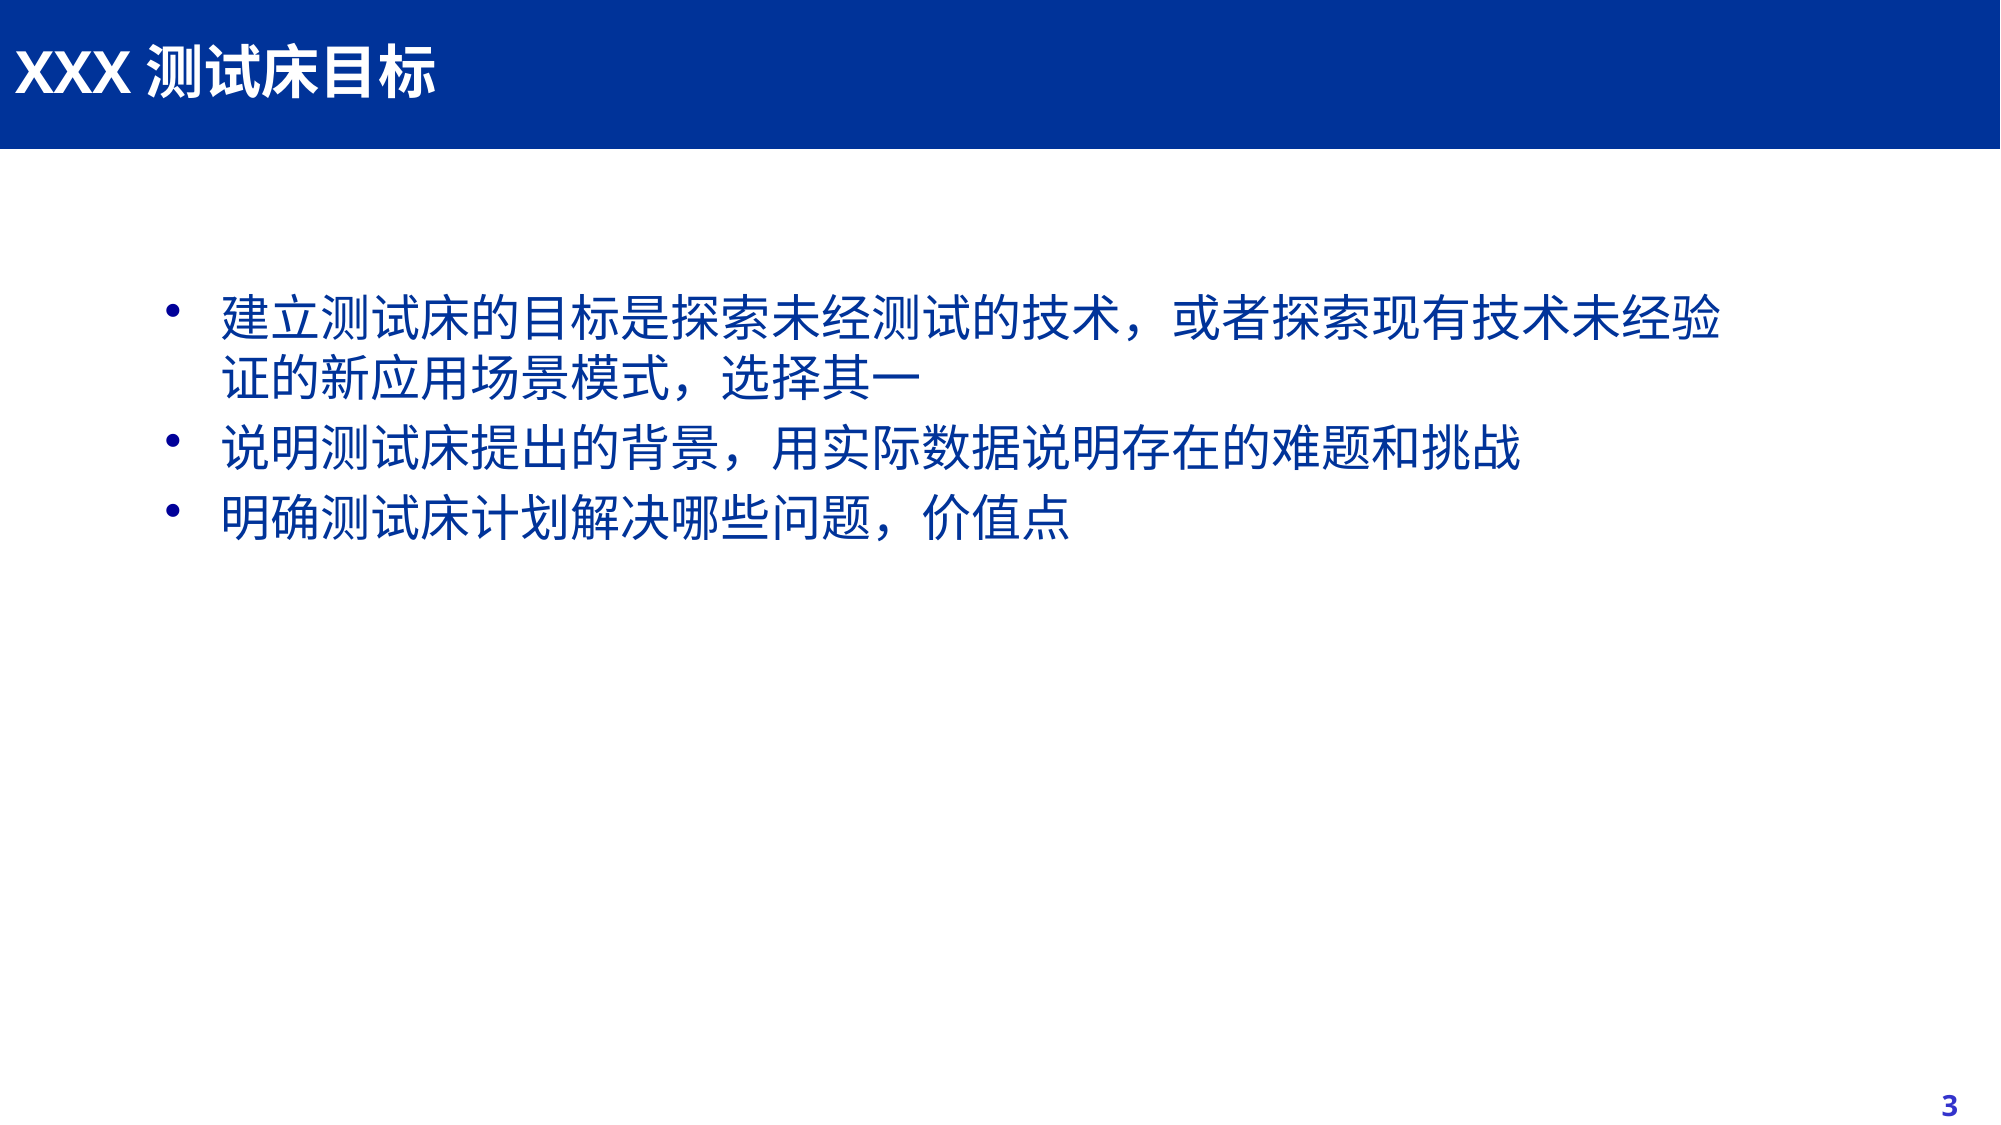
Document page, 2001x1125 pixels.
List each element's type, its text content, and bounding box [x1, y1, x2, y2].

text_box 建立测试床的目标是探索未经测试的技术，或者探索现有技术未经验证的新应用场景模式，选择其一 说明测试床提出的背景，用实际数据说明存在的难题和挑战 明确测试床计划解决哪些问题，价值点 [149, 278, 1756, 610]
title XXX测试床目标 [0, 0, 2000, 145]
